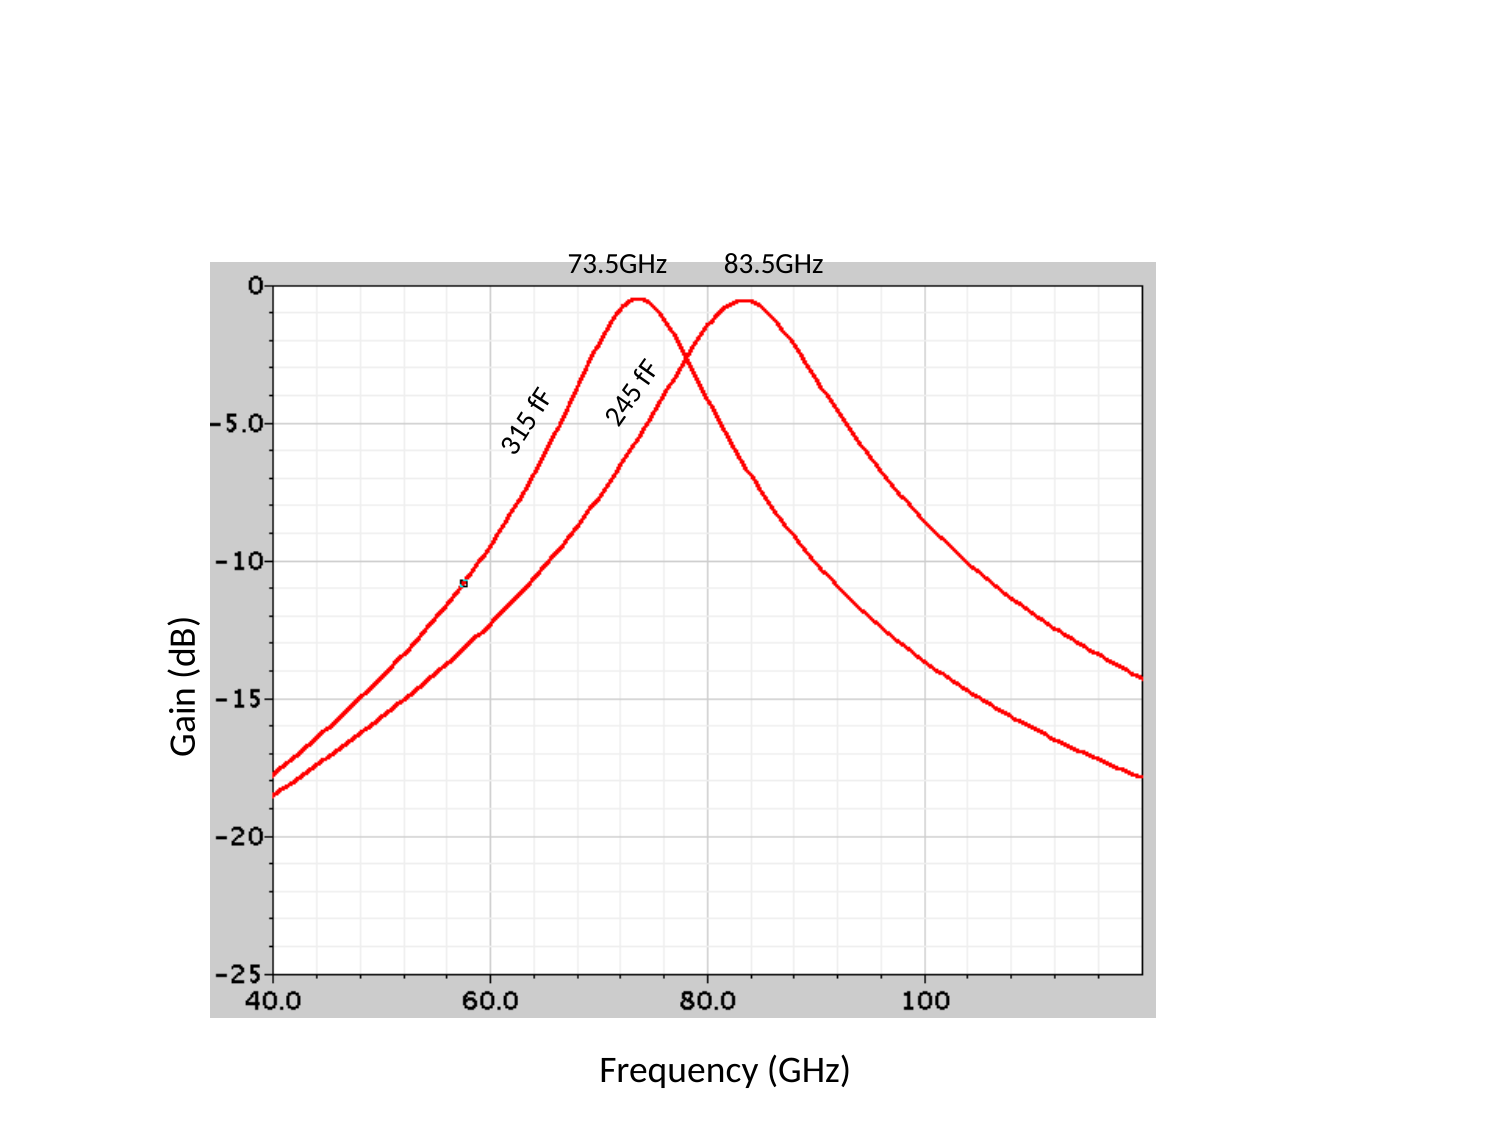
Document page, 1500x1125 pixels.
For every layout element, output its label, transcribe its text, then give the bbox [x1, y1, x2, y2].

text_box Gain (dB) [149, 601, 205, 773]
text_box 83.5GHz [709, 237, 839, 260]
picture [210, 262, 1157, 1018]
text_box Frequency (GHz) [584, 1037, 867, 1098]
text_box 73.5GHz [552, 237, 683, 260]
